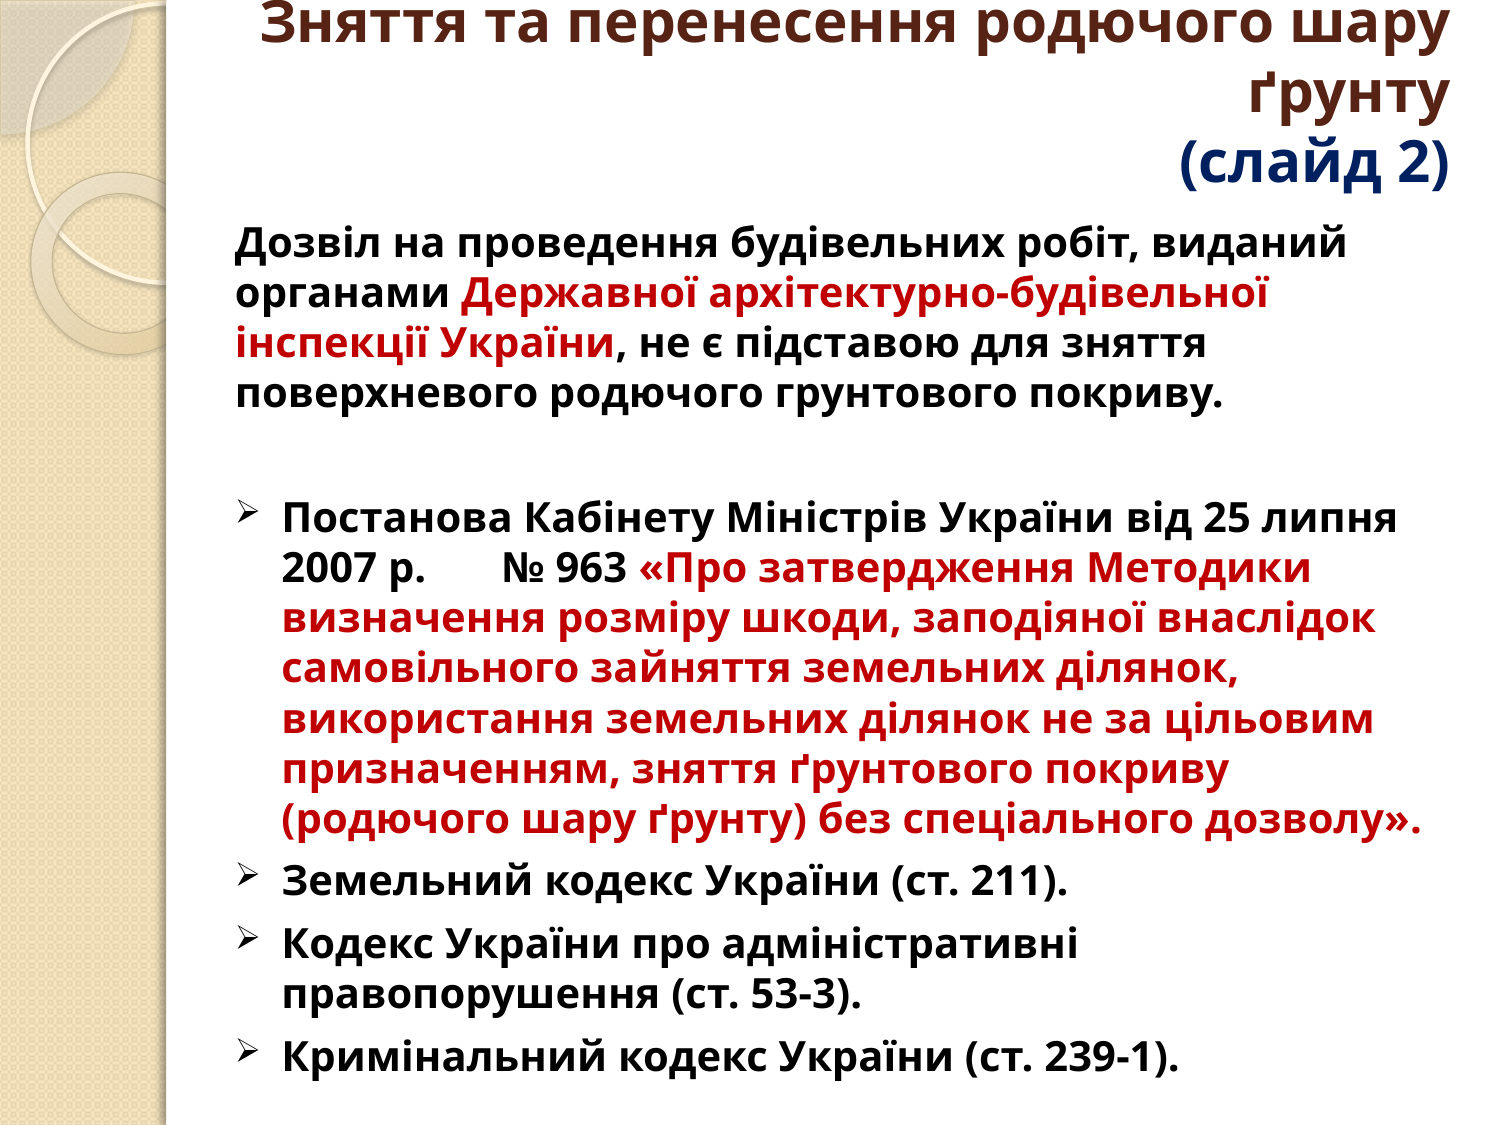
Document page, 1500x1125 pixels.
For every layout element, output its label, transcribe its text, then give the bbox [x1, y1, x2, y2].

title Зняття та перенесення родючого шару ґрунту (слайд 2) [235, 0, 1466, 184]
list Дозвіл на проведення будівельних робіт, виданий органами Державної архітектурно-будівельної інспекції України, не є підставою для зняття поверхневого родючого грунтового покриву. Постанова Кабінету Міністрів України від 25 липня 2007 р. № 963 «Про затвердження Методики визначення розміру шкоди, заподіяної внаслідок самовільного зайняття земельних ділянок, використання земельних ділянок не за цільовим призначенням, зняття ґрунтового покриву (родючого шару ґрунту) без спеціального дозволу». Земельний кодекс України (ст. 211). Кодекс України про адміністративні правопорушення (ст. 53-3). Кримінальний кодекс України (ст. 239-1). [206, 207, 1471, 1125]
